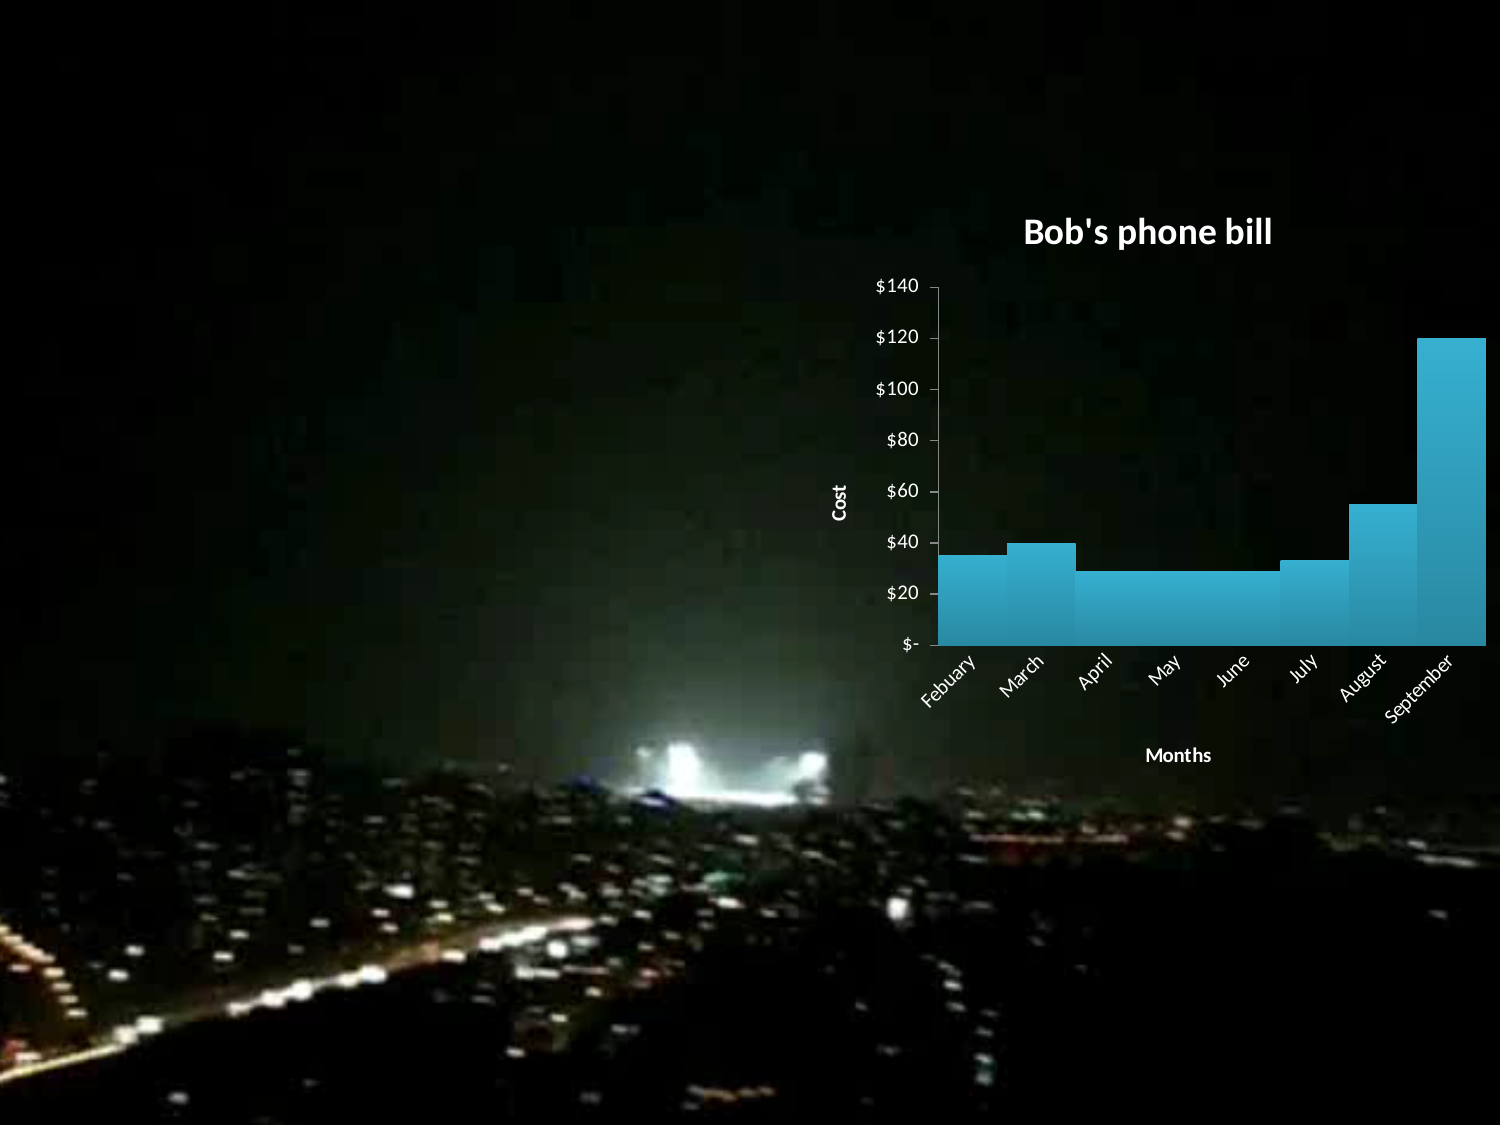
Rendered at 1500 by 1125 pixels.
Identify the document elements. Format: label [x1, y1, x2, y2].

text_box [0, 0, 1500, 1125]
chart [796, 184, 1500, 799]
